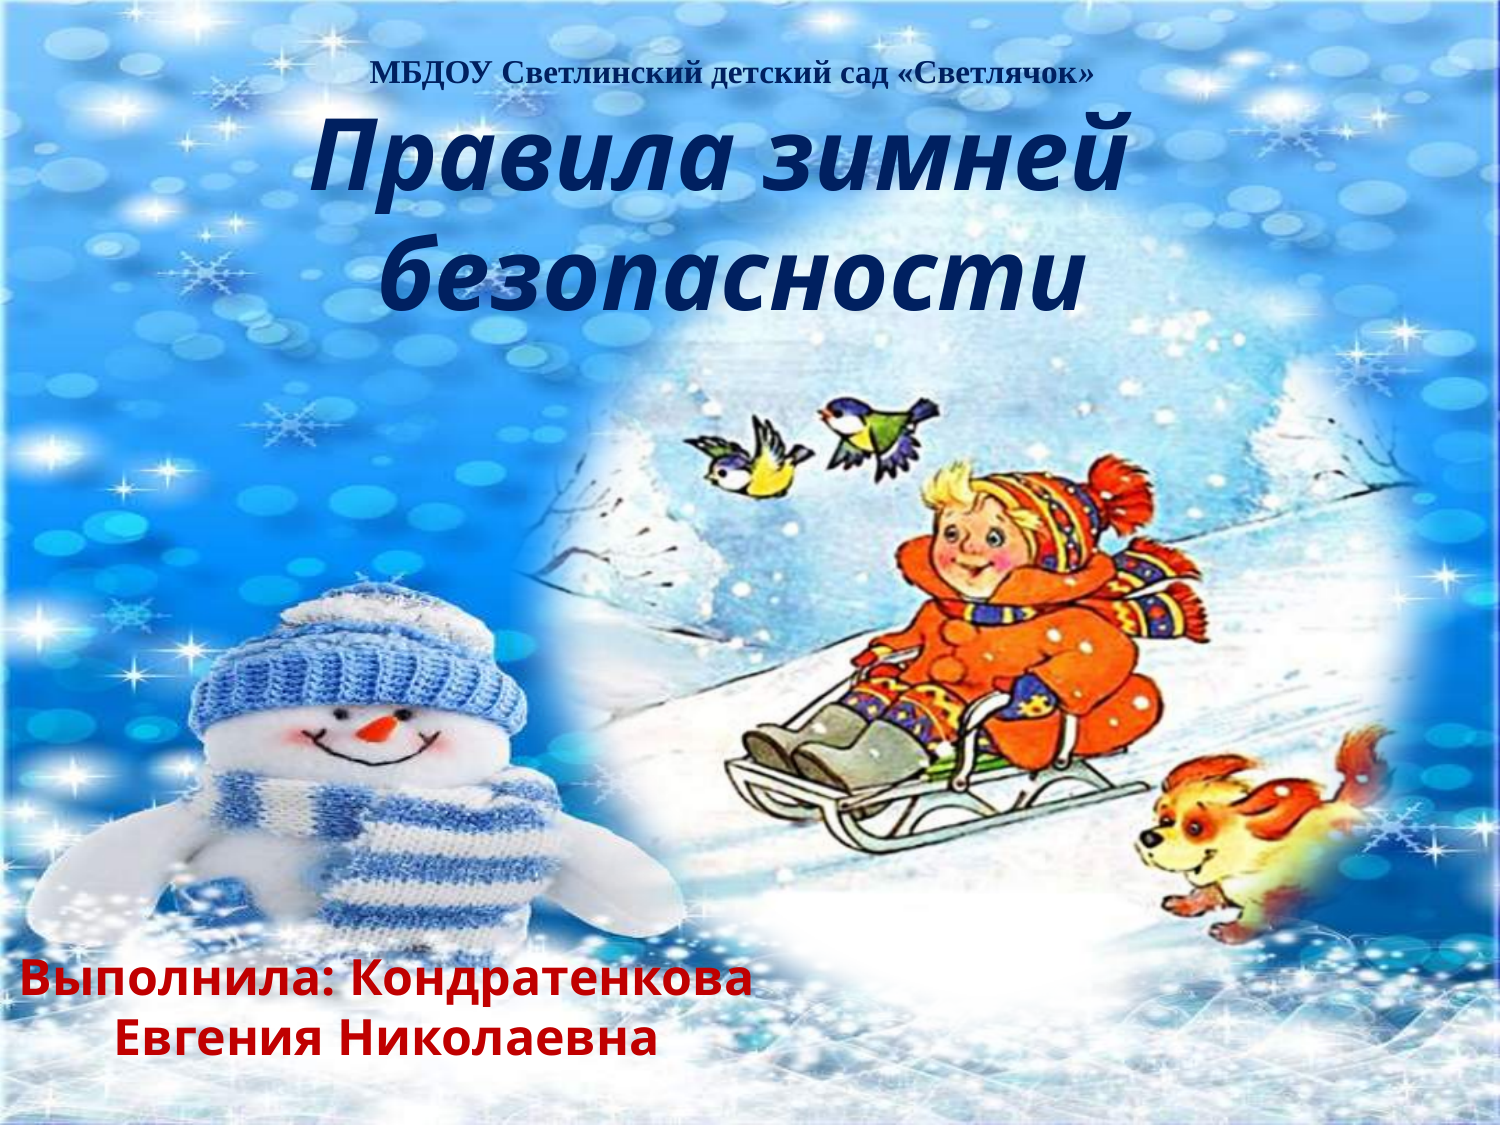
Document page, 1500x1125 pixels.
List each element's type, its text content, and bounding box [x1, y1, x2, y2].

subtitle Выполнила: Кондратенкова Евгения Николаевна [0, 937, 774, 1125]
title МБДОУ Светлинский детский сад «Светлячок» Правила зимней безопасности [257, 30, 1208, 350]
picture [0, 0, 1500, 1125]
